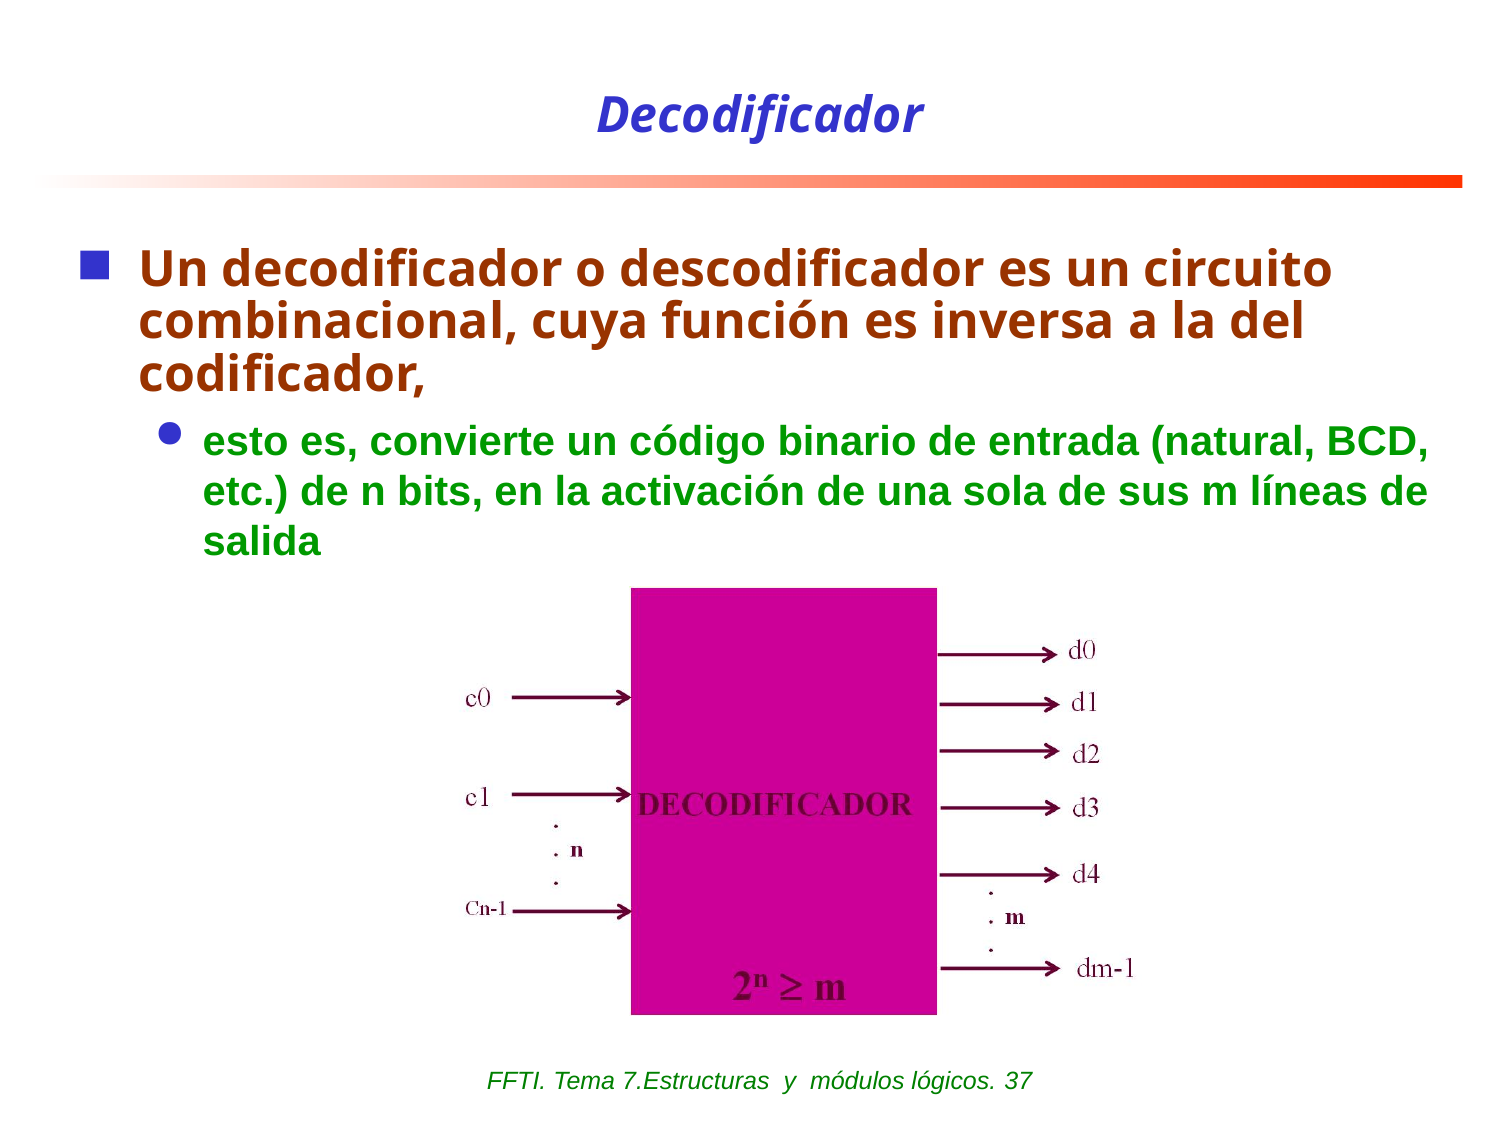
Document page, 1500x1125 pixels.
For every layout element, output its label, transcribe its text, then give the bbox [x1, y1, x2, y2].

footer FFTI. Tema 7.Estructuras y módulos lógicos. 37 [68, 1056, 1451, 1103]
title Decodificador [68, 49, 1451, 176]
picture [447, 586, 1154, 1016]
list Un decodificador o descodificador es un circuito combinacional, cuya función es inversa a la del codificador, esto es, convierte un código binario de entrada (natural, BCD, etc.) de n bits, en la activación de una sola de sus m líneas de salida [68, 237, 1451, 634]
